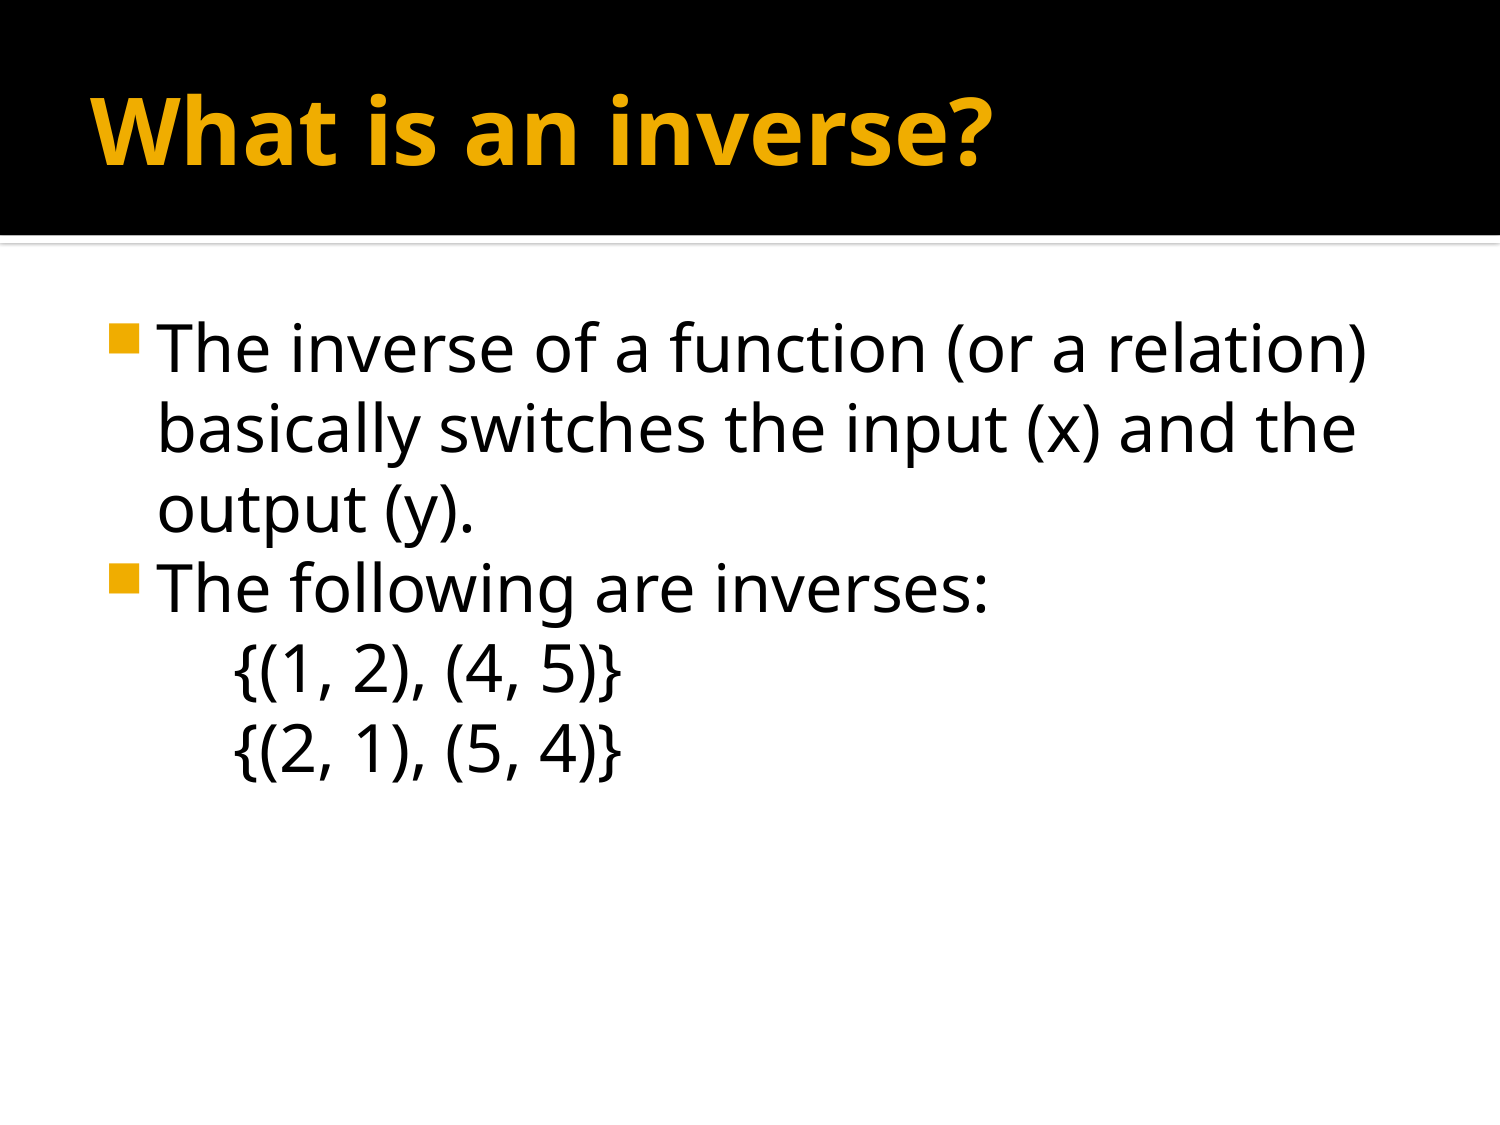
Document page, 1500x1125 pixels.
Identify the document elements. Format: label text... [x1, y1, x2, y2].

title What is an inverse? [75, 25, 1425, 231]
list The inverse of a function (or a relation) basically switches the input (x) and the output (y). The following are inverses: {(1, 2), (4, 5)} {(2, 1), (5, 4)} [75, 291, 1425, 1050]
